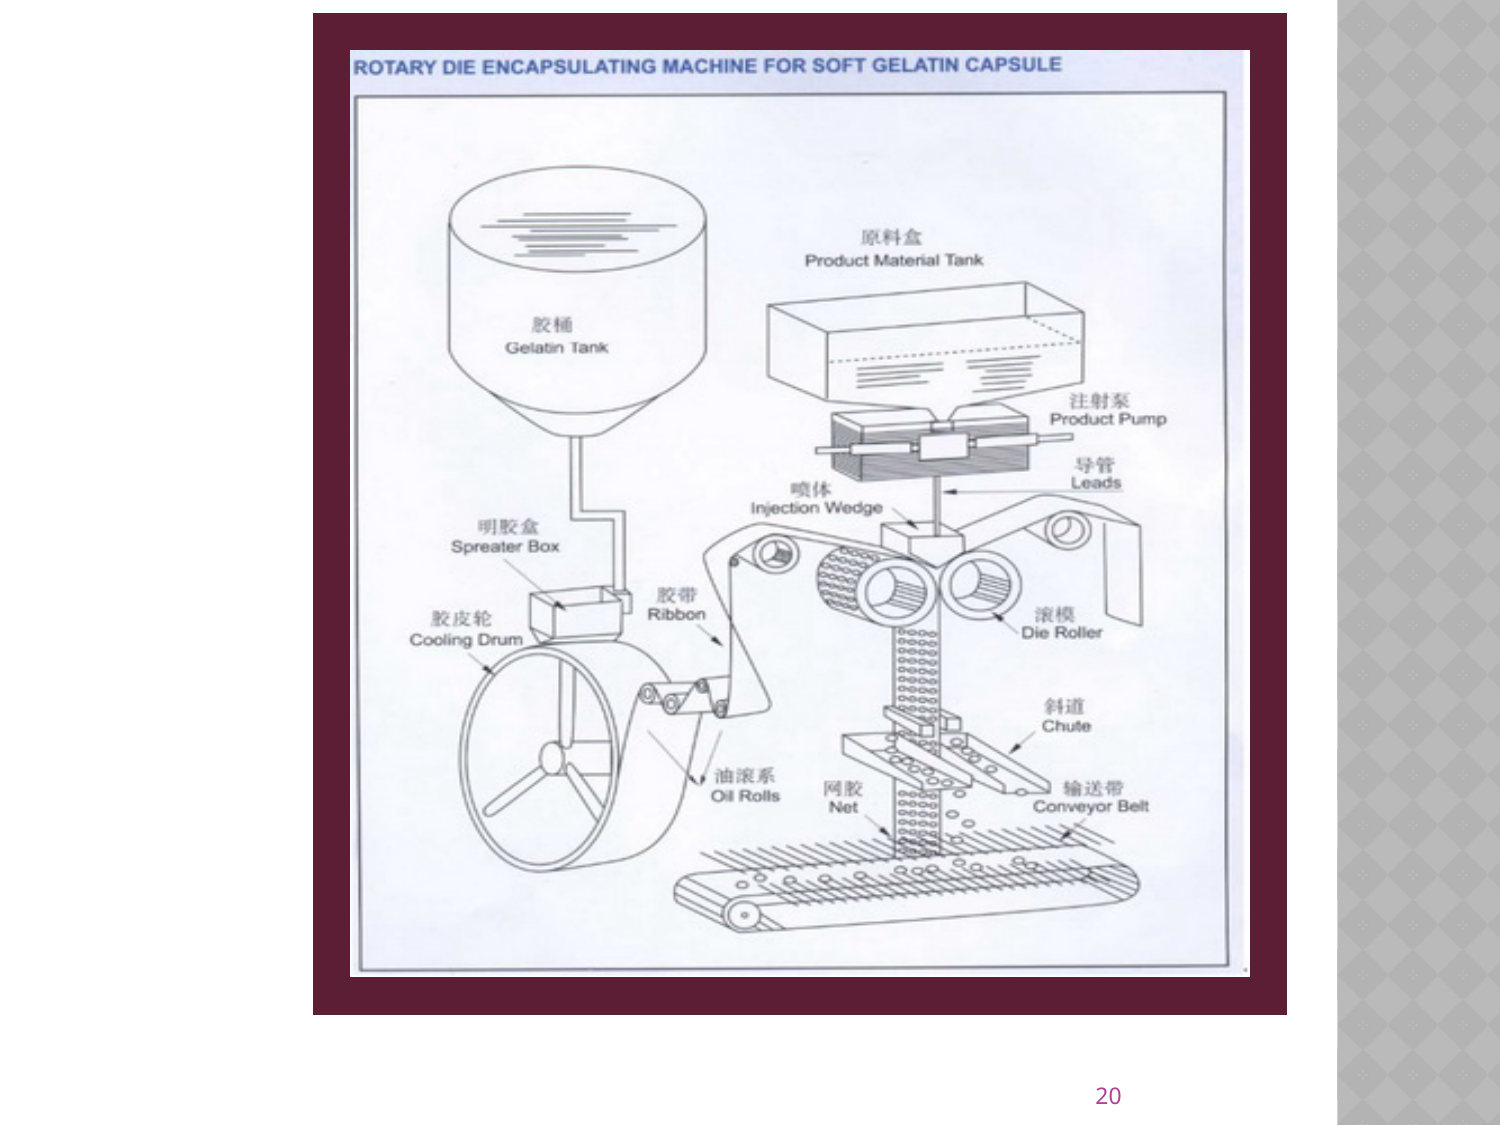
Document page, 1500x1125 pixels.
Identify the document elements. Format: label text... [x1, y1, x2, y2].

slide_number 20 [1025, 1075, 1122, 1113]
picture [349, 49, 1251, 978]
